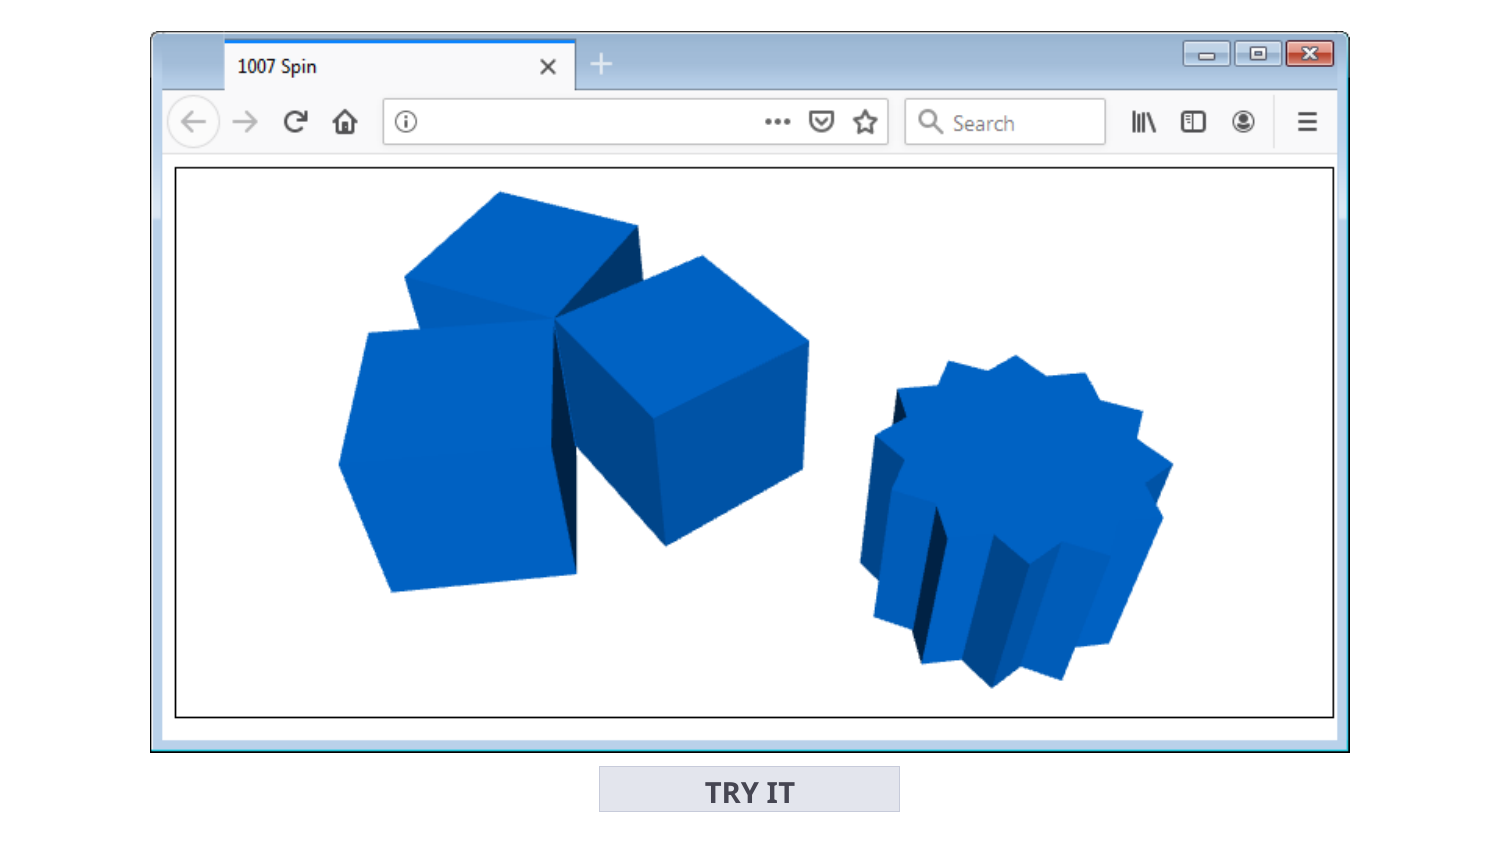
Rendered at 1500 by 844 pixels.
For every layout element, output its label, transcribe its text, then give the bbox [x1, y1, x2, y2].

picture [149, 31, 1351, 753]
text_box TRY IT [599, 766, 900, 812]
